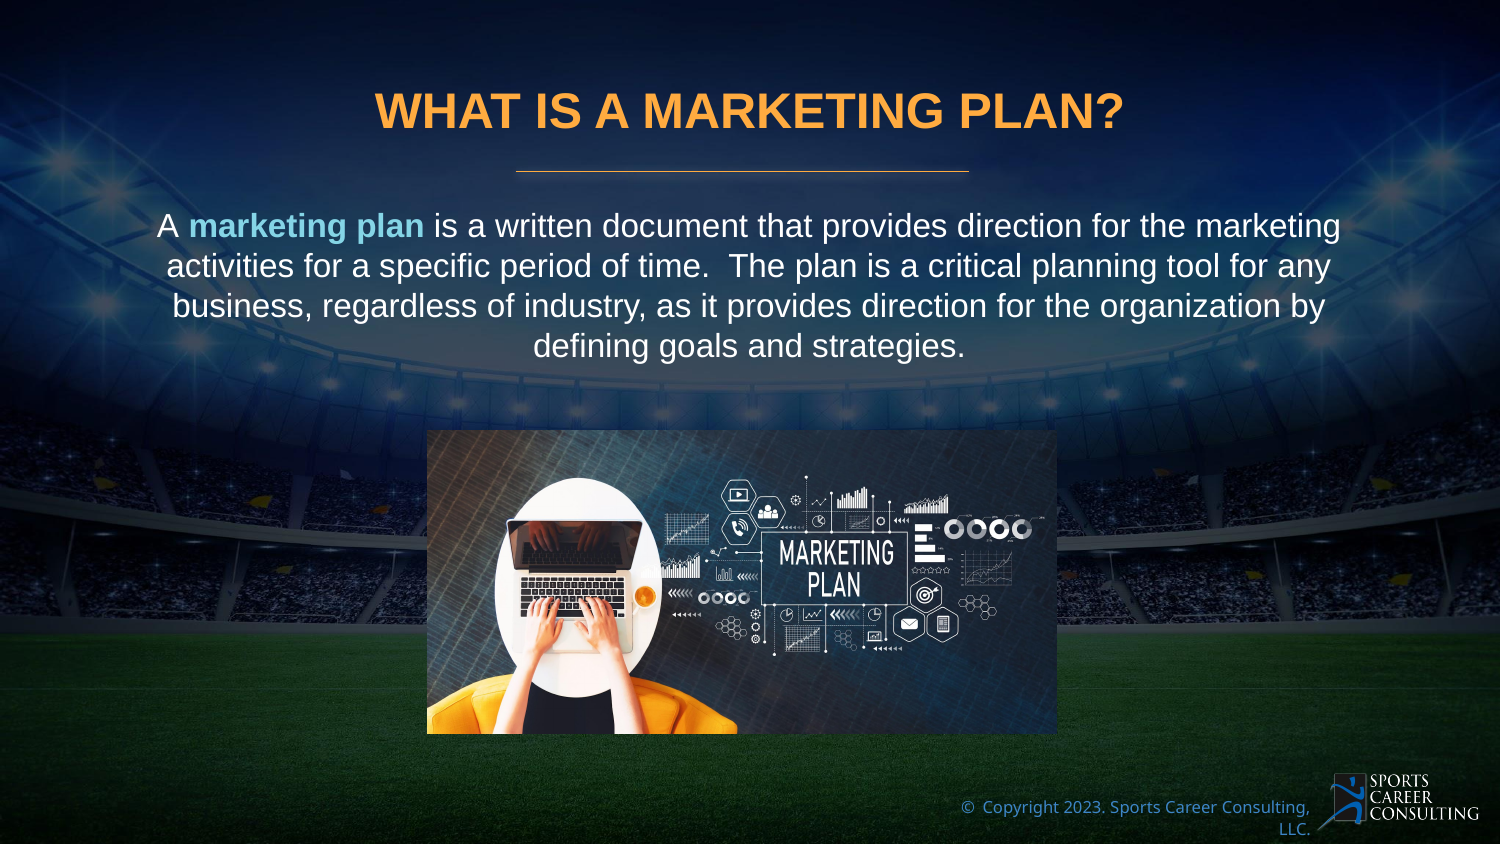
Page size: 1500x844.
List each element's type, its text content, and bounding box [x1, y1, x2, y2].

text_box © Copyright 2023. Sports Career Consulting, LLC. [914, 769, 1326, 844]
picture [0, 0, 1500, 844]
list A marketing plan is a written document that provides direction for the marketing activities for a specific period of time. The plan is a critical planning tool for any business, regardless of industry, as it provides direction for the organization by defining goals and strategies. [110, 189, 1389, 493]
title WHAT IS A MARKETING PLAN? [279, 63, 1221, 154]
